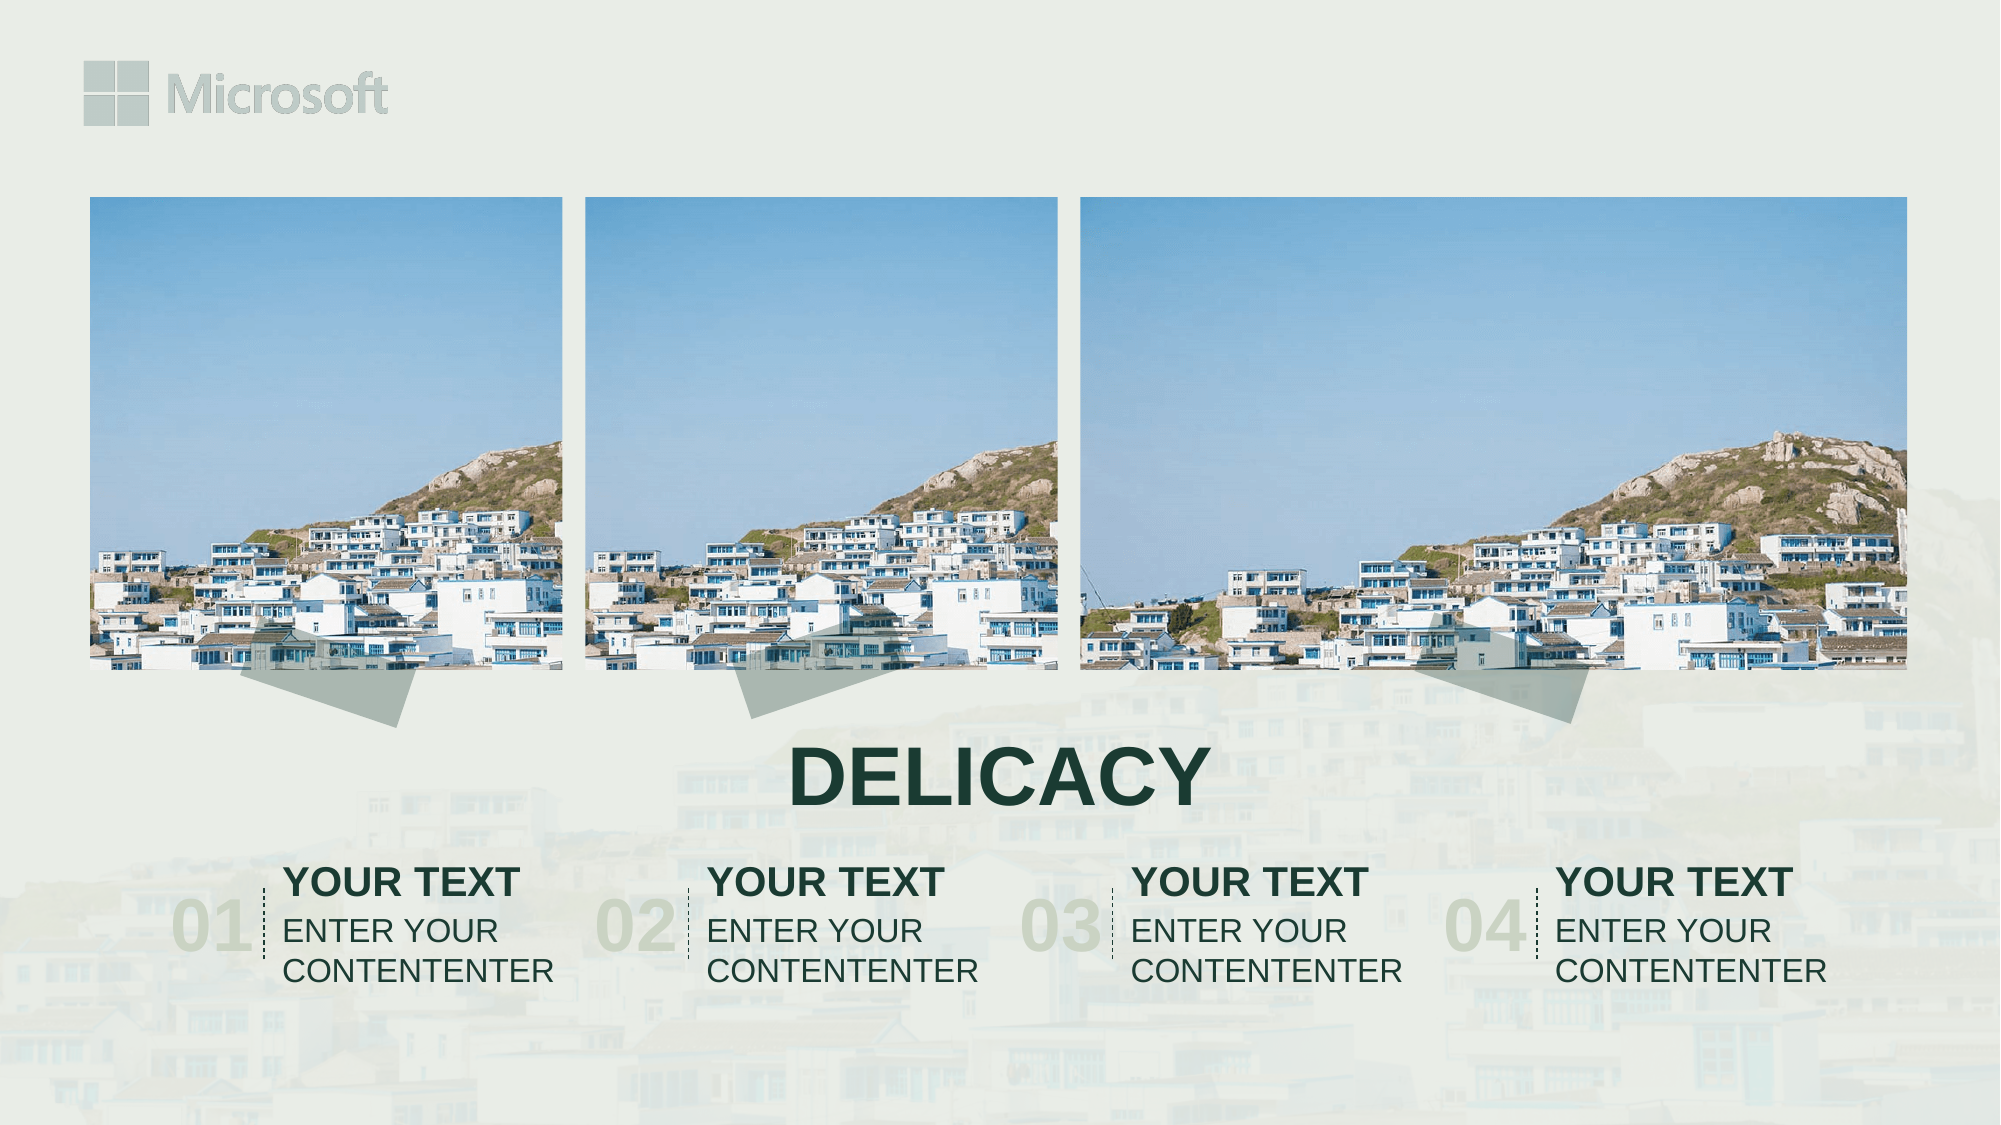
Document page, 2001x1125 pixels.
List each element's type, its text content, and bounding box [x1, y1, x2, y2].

text_box [733, 670, 900, 721]
text_box [1413, 670, 1591, 726]
picture [90, 197, 563, 670]
picture [19, 0, 453, 191]
text_box DELICACY [642, 715, 1358, 830]
text_box YOUR TEXT [1115, 847, 1452, 912]
text_box 02 [580, 869, 691, 975]
text_box YOUR TEXT [691, 847, 1028, 912]
text_box YOUR TEXT [267, 847, 604, 912]
text_box 04 [1428, 869, 1540, 975]
text_box 01 [155, 869, 267, 975]
text_box ENTER YOUR CONTENTENTER [1115, 912, 1488, 997]
text_box ENTER YOUR CONTENTENTER [691, 912, 1063, 997]
text_box [238, 670, 418, 730]
picture [1080, 197, 1908, 670]
text_box ENTER YOUR CONTENTENTER [267, 912, 639, 997]
text_box 03 [1004, 869, 1115, 975]
picture [585, 197, 1058, 670]
text_box YOUR TEXT [1540, 847, 1877, 912]
text_box ENTER YOUR CONTENTENTER [1540, 902, 1912, 997]
